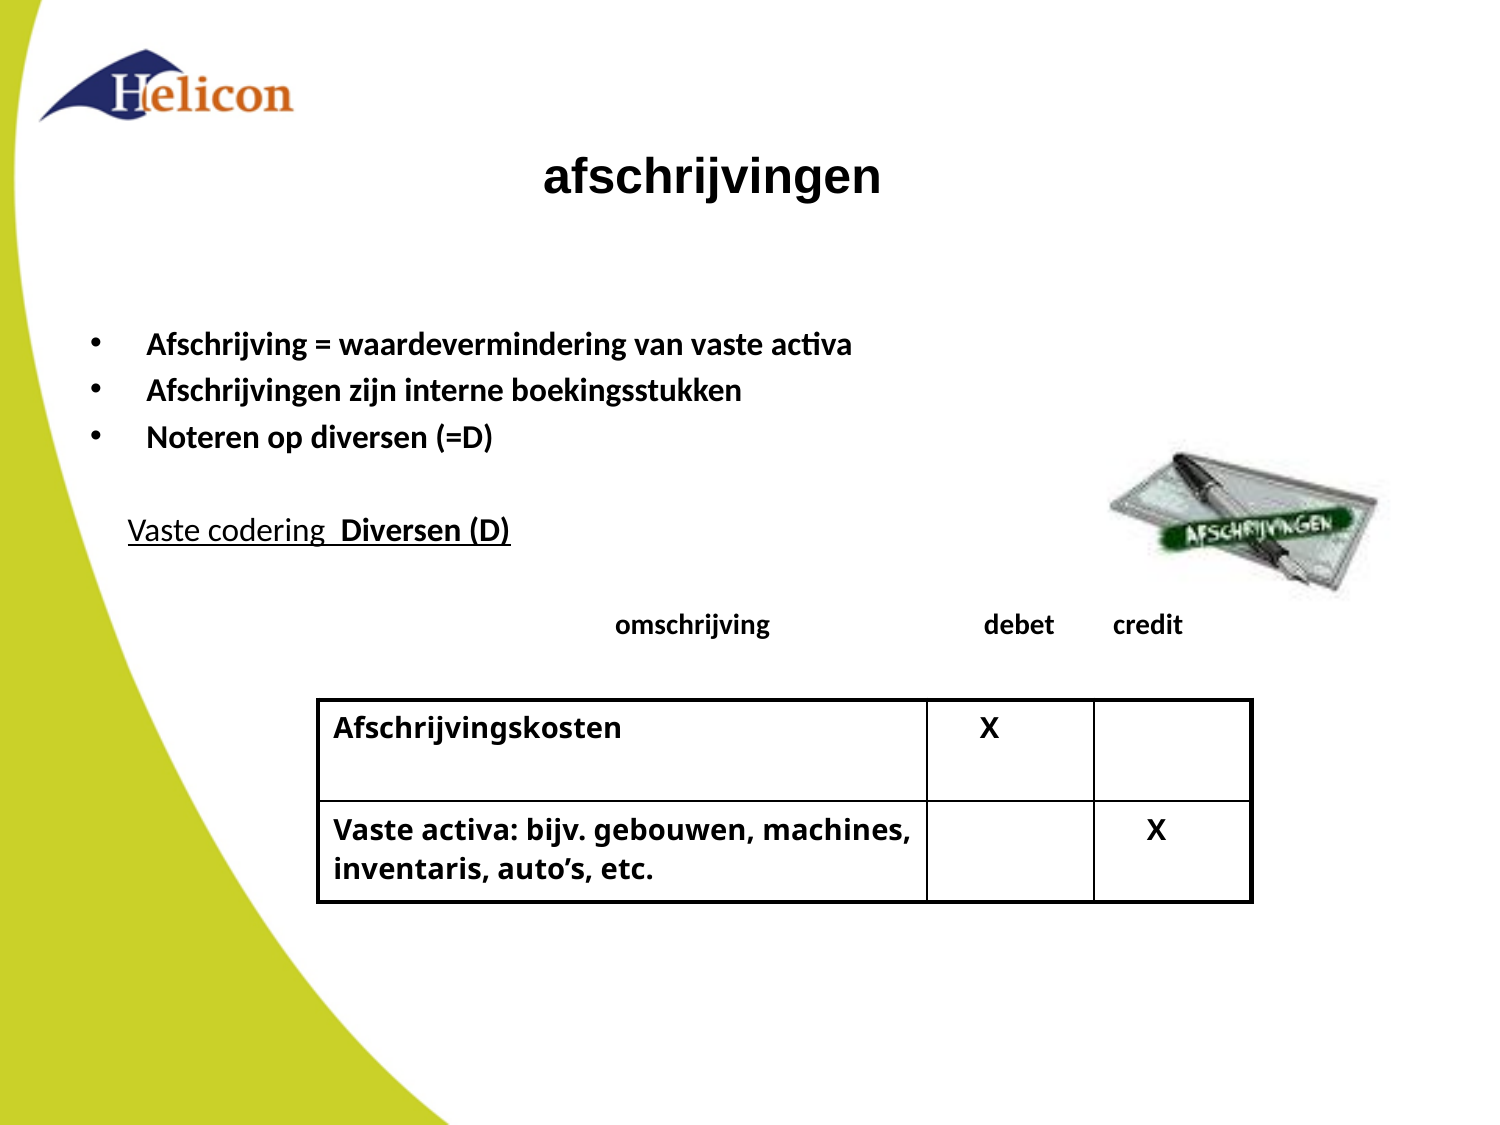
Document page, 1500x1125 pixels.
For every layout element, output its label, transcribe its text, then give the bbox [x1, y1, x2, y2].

table_cell [928, 802, 1093, 900]
table_cell Vaste activa: bijv. gebouwen, machines, inventaris, auto’s, etc. [320, 802, 926, 900]
list Afschrijving = waardevermindering van vaste activa Afschrijvingen zijn interne boekingsstukken Noteren op diversen (=D) Vaste codering Diversen (D) omschrijving debet credit [75, 314, 1235, 990]
title afschrijvingen [75, 79, 1351, 268]
table_header X [928, 702, 1093, 800]
picture [0, 0, 1500, 1125]
table_header Afschrijvingskosten [320, 702, 926, 800]
table_header [1095, 702, 1249, 800]
table_cell X [1095, 802, 1249, 900]
